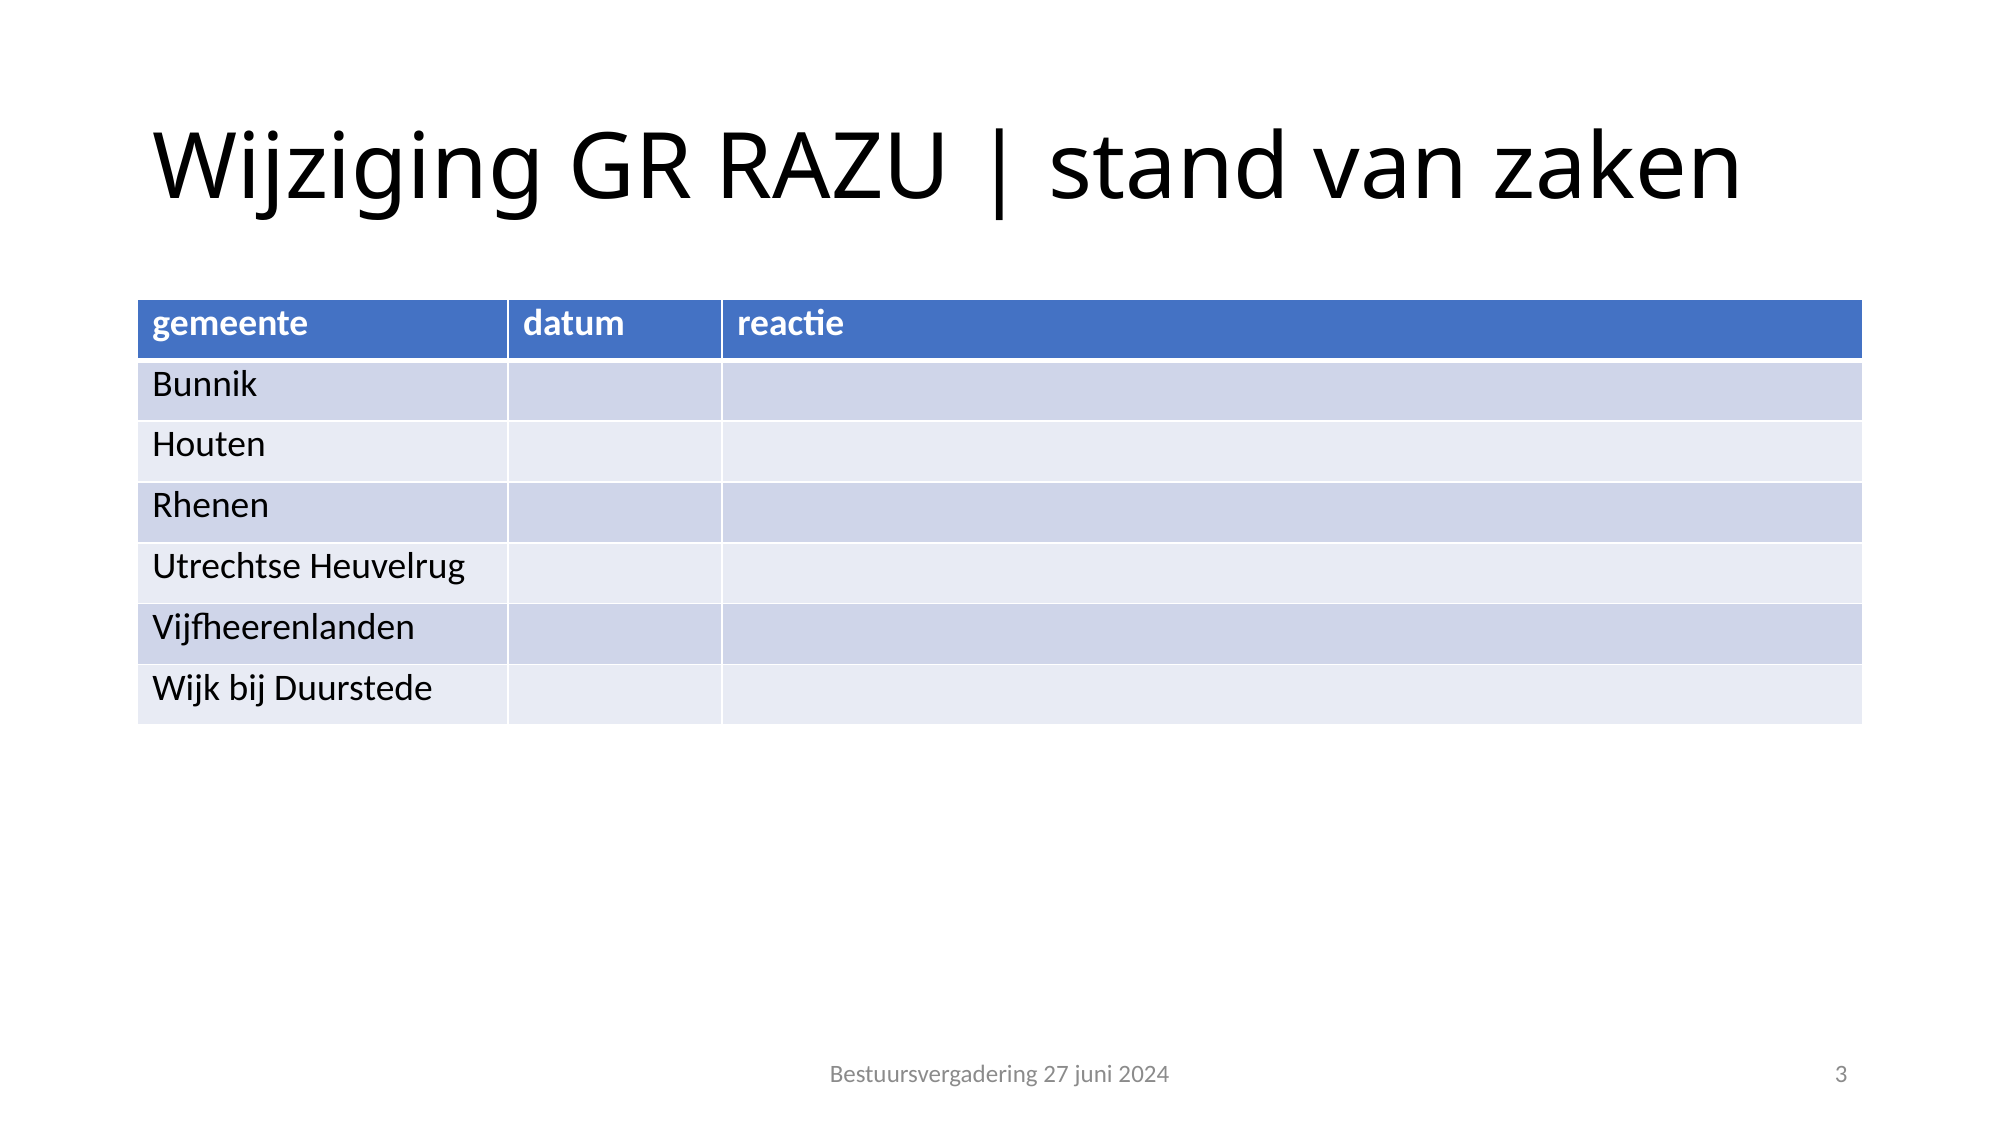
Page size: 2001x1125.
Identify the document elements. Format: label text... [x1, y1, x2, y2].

table_cell [509, 665, 721, 724]
table_cell [723, 604, 1862, 664]
table_cell Utrechtse Heuvelrug [138, 544, 507, 603]
table_cell Rhenen [138, 483, 507, 542]
table_cell [723, 544, 1862, 603]
table_cell [723, 422, 1862, 481]
table_cell [723, 483, 1862, 542]
title Wijziging GR RAZU | stand van zaken [137, 59, 1863, 278]
table_cell Houten [138, 422, 507, 481]
table_header gemeente [138, 300, 507, 358]
table_cell Bunnik [138, 363, 507, 420]
footer Bestuursvergadering 27 juni 2024 [662, 1042, 1338, 1103]
table_cell Vijfheerenlanden [138, 604, 507, 664]
table_cell [723, 363, 1862, 420]
slide_number 3 [1412, 1042, 1863, 1103]
table_header datum [509, 300, 721, 358]
table_cell [509, 363, 721, 420]
table_cell Wijk bij Duurstede [138, 665, 507, 724]
table_cell [723, 665, 1862, 724]
table_cell [509, 483, 721, 542]
table_cell [509, 604, 721, 664]
table_cell [509, 544, 721, 603]
table_header reactie [723, 300, 1862, 358]
table_cell [509, 422, 721, 481]
